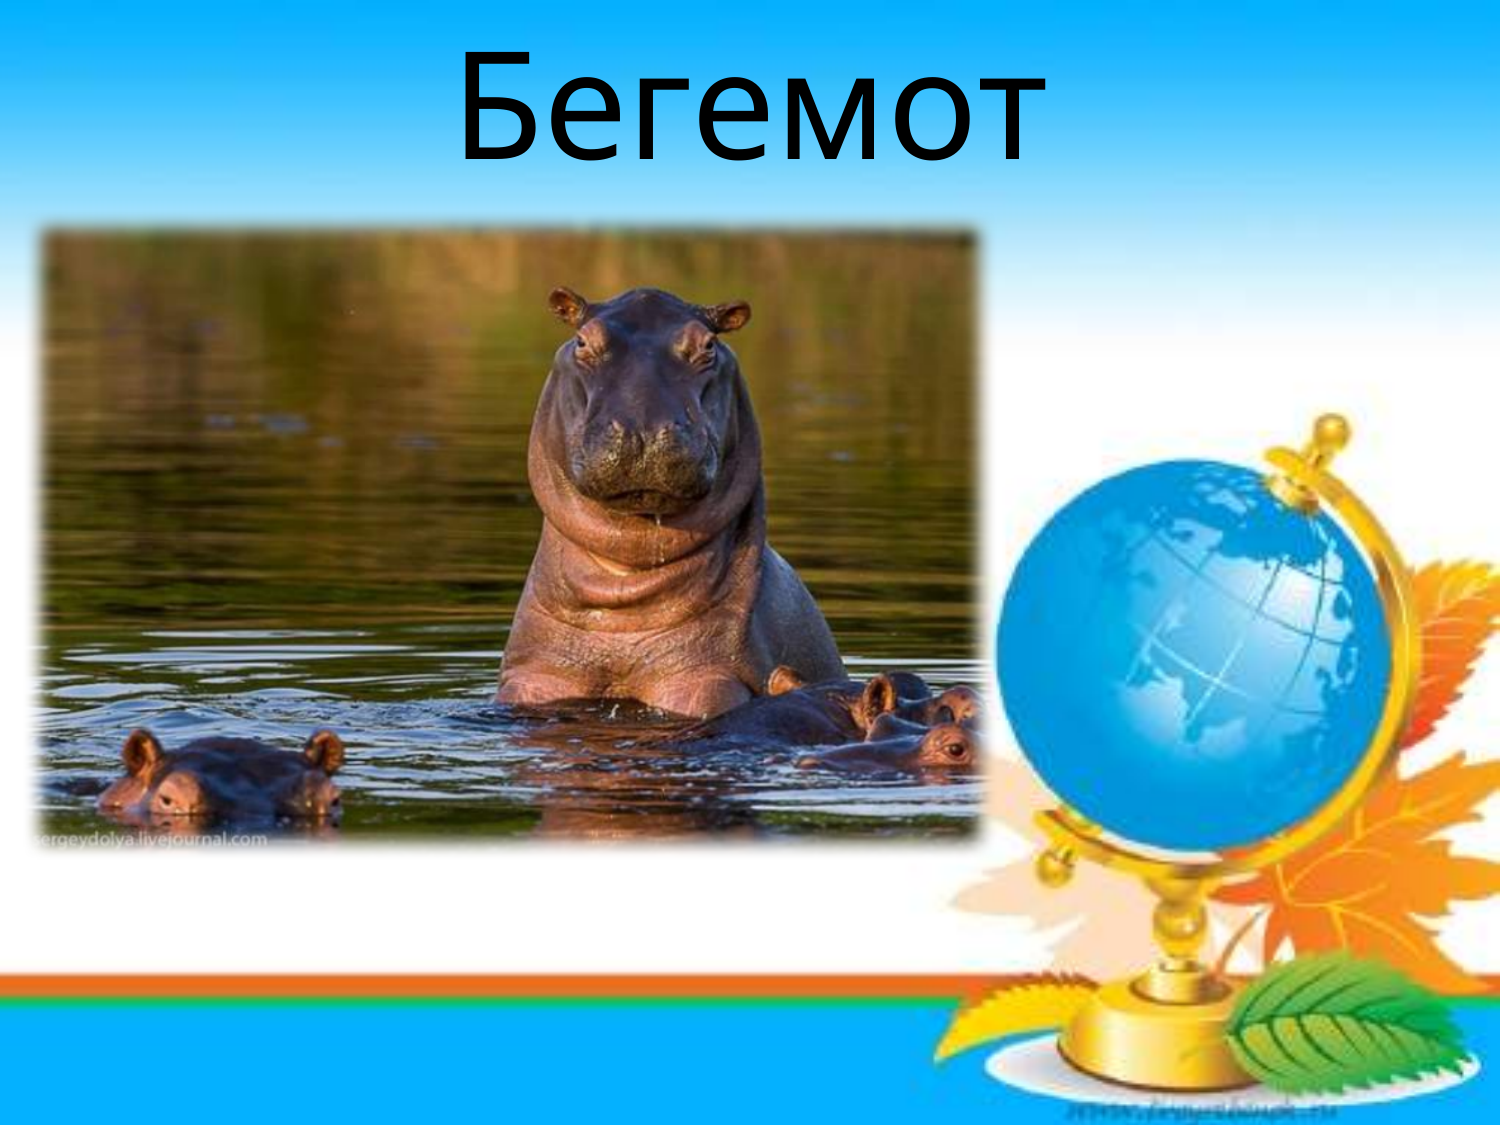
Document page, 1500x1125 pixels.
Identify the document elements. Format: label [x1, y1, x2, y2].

picture [0, 36, 1500, 1122]
list [23, 210, 997, 860]
picture [1450, 1099, 1460, 1105]
